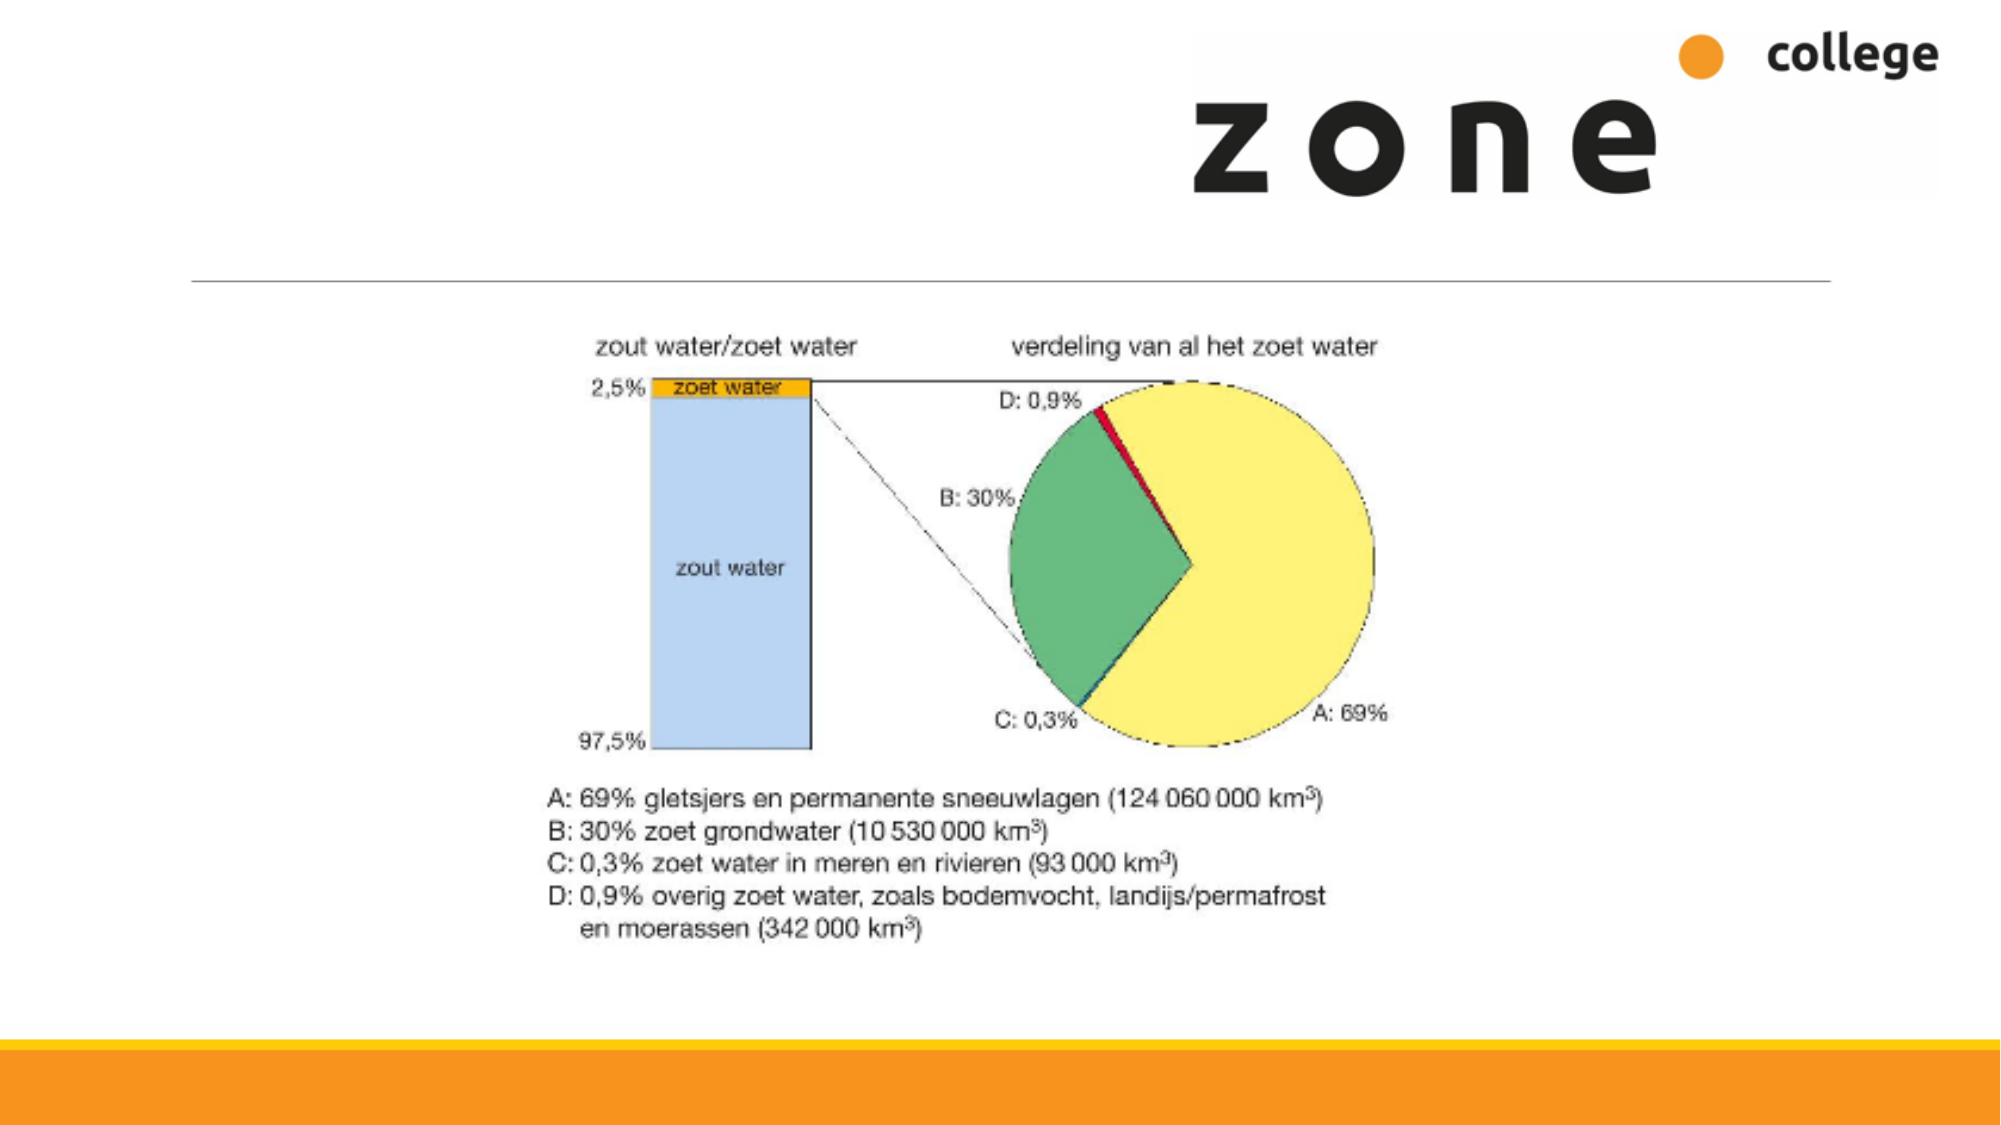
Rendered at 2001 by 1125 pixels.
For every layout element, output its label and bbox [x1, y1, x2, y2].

picture [0, 0, 2001, 1125]
list [488, 290, 1435, 984]
